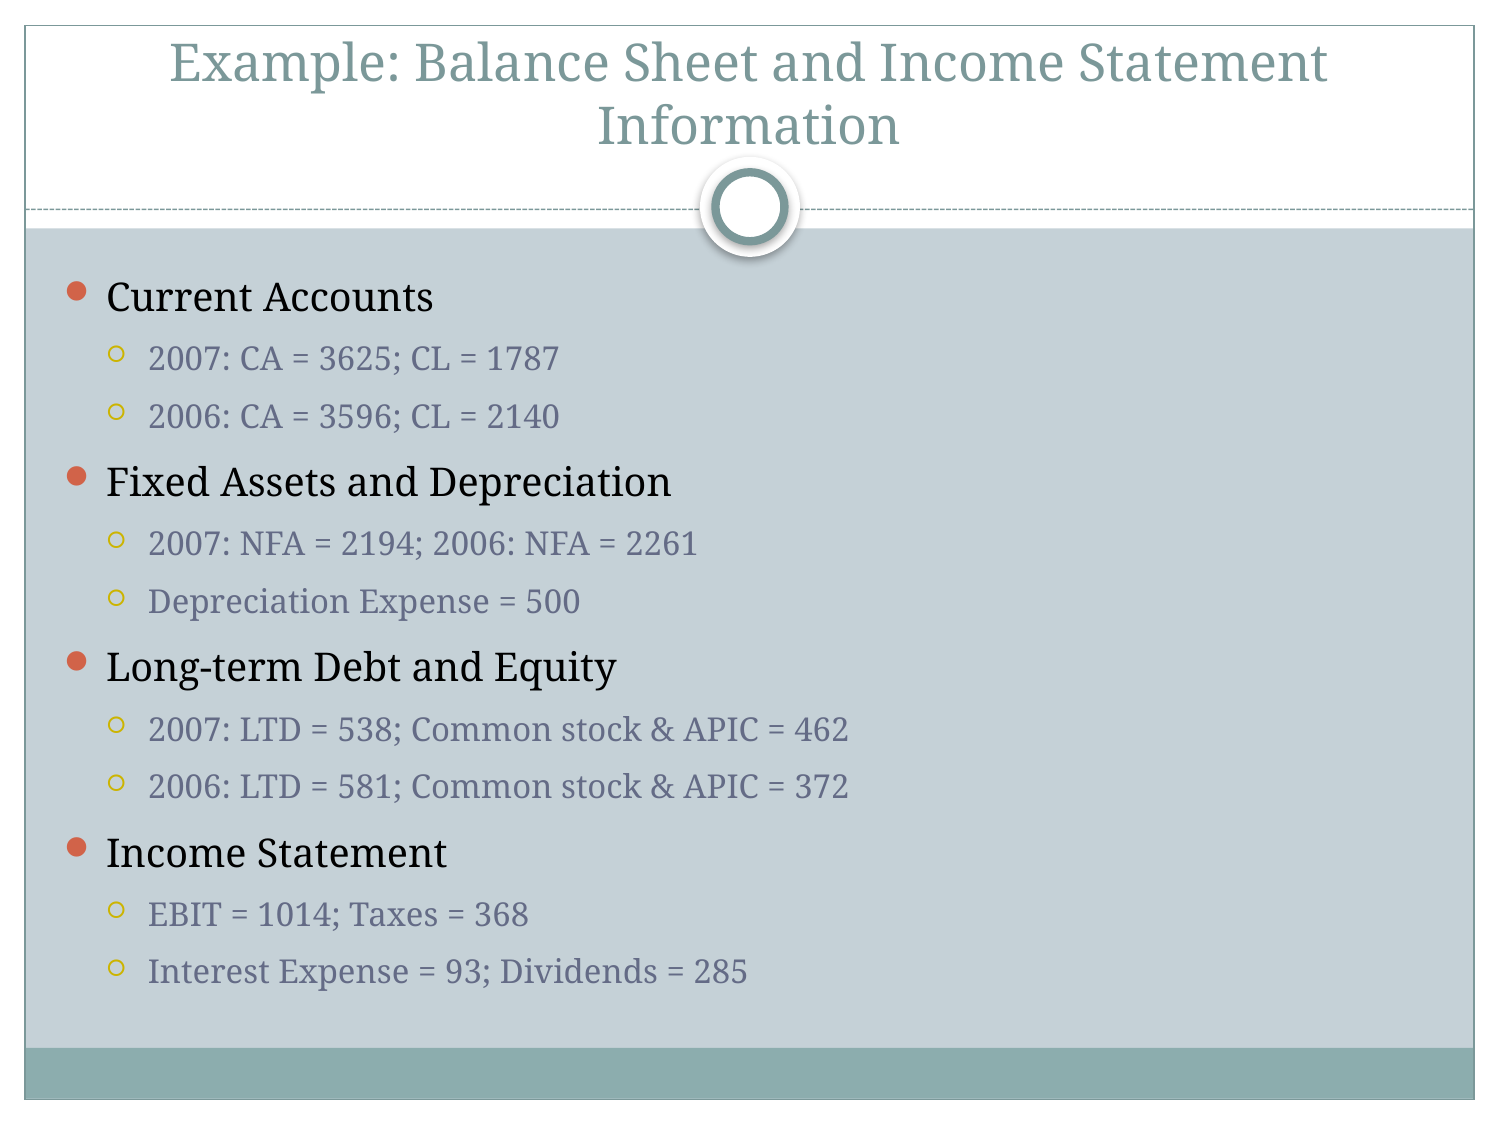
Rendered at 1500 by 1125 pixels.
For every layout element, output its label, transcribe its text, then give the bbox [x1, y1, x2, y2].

title Example: Balance Sheet and Income Statement Information [49, 37, 1450, 162]
list Current Accounts 2007: CA = 3625; CL = 1787 2006: CA = 3596; CL = 2140 Fixed Assets and Depreciation 2007: NFA = 2194; 2006: NFA = 2261 Depreciation Expense = 500 Long-term Debt and Equity 2007: LTD = 538; Common stock & APIC = 462 2006: LTD = 581; Common stock & APIC = 372 Income Statement EBIT = 1014; Taxes = 368 Interest Expense = 93; Dividends = 285 [49, 250, 1445, 1001]
